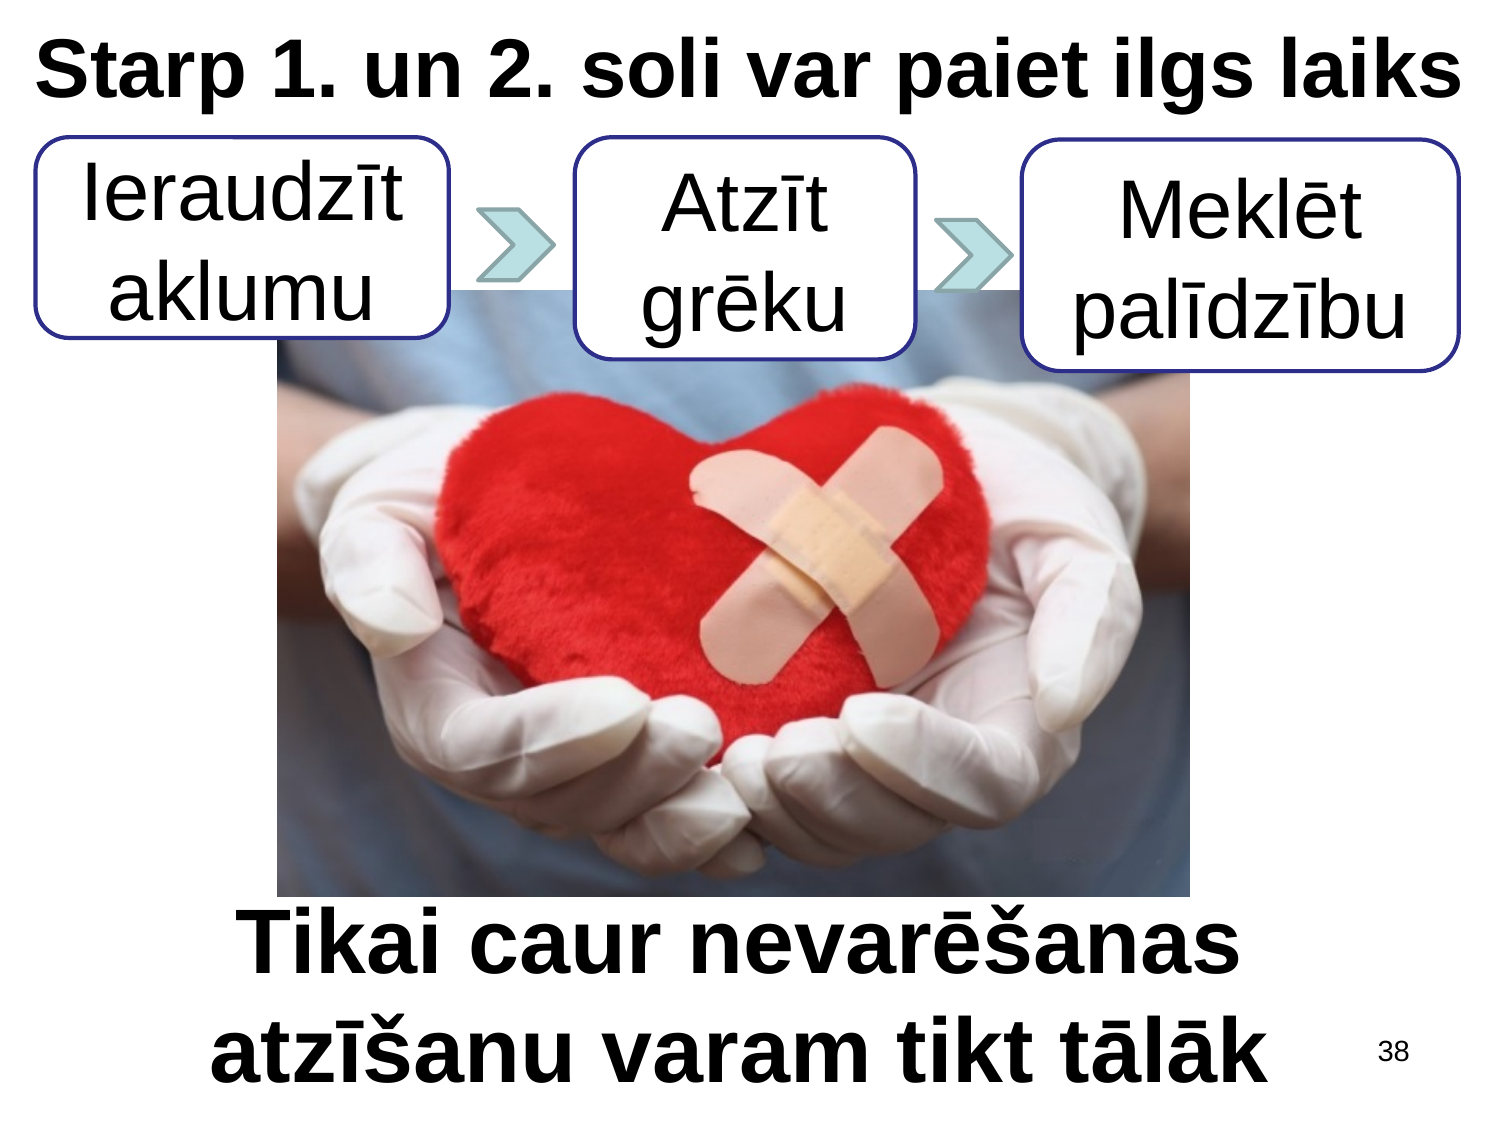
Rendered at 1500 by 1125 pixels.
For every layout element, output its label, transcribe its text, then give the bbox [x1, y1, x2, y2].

text_box [476, 207, 557, 283]
title Starp 1. un 2. soli var paiet ilgs laiks [0, 0, 1500, 133]
text_box Meklēt palīdzību [1019, 137, 1461, 374]
picture [277, 290, 1191, 898]
text_box Tikai caur nevarēšanas atzīšanu varam tikt tālāk [64, 893, 1415, 1090]
text_box Atzīt grēku [572, 135, 918, 289]
text_box Ieraudzīt aklumu [33, 135, 451, 341]
slide_number 38 [1074, 1024, 1426, 1103]
text_box [934, 217, 1015, 289]
